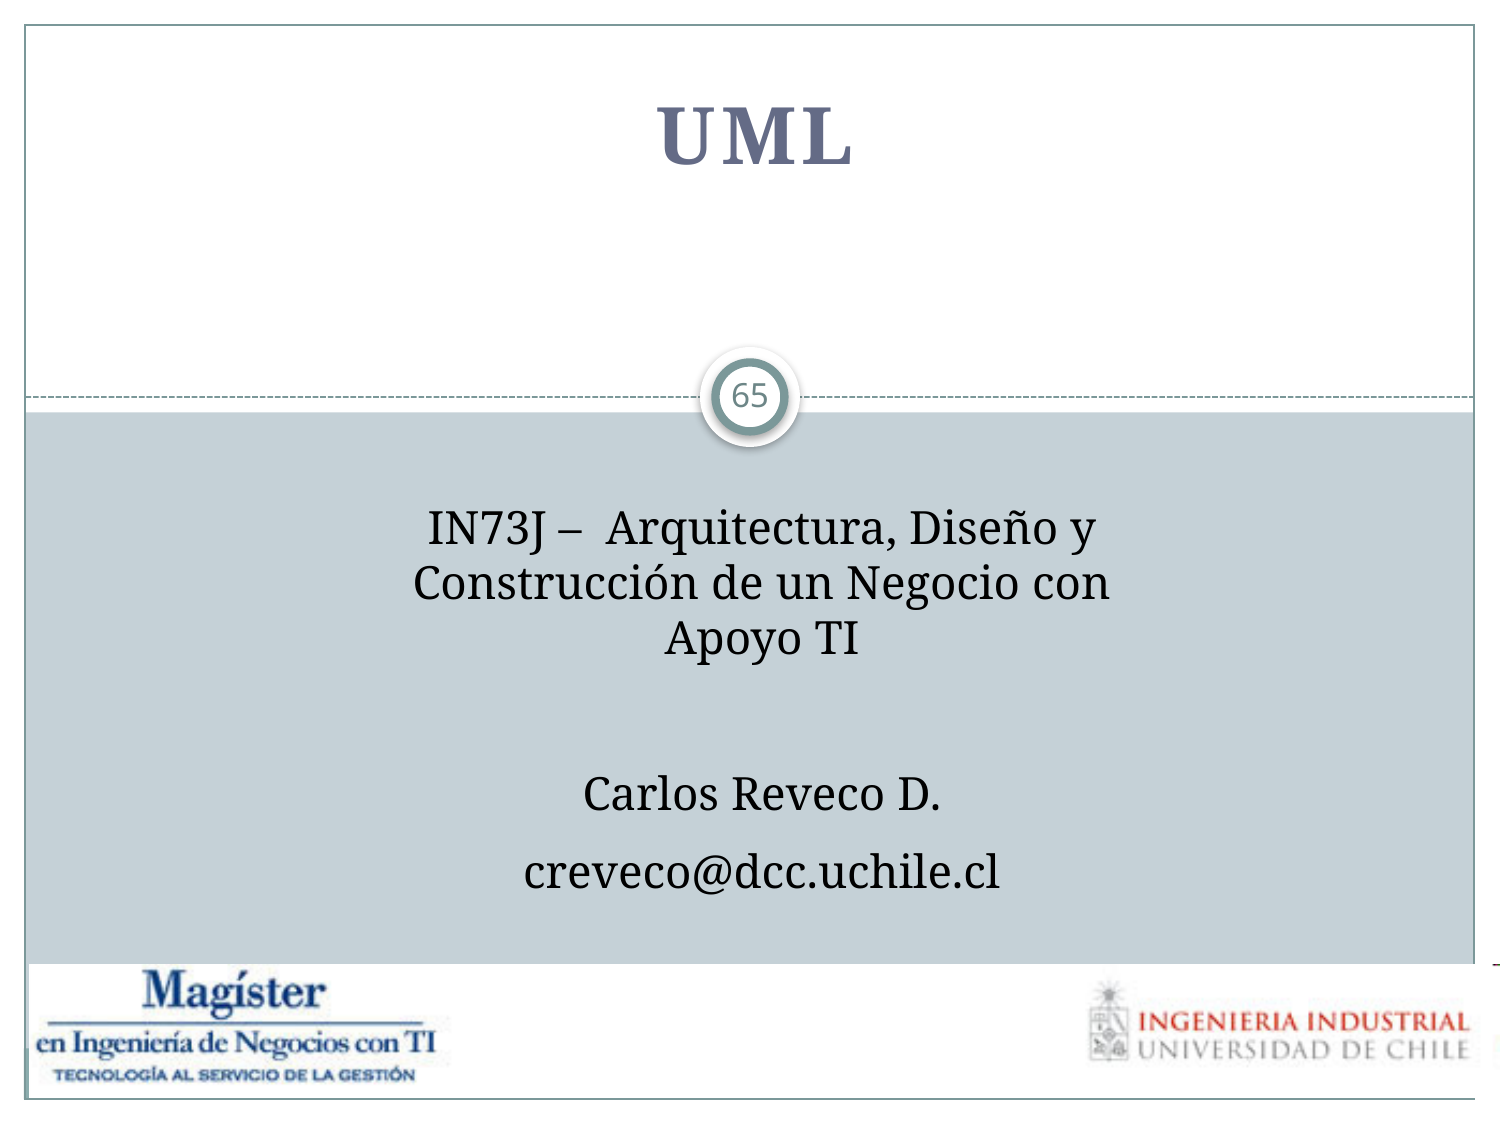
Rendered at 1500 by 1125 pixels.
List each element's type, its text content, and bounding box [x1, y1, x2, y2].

subtitle UML [230, 78, 1281, 366]
slide_number 65 [712, 360, 788, 434]
text_box IN73J – Arquitectura, Diseño y Construcción de un Negocio con Apoyo TI Carlos Reveco D. creveco@dcc.uchile.cl [395, 491, 1129, 905]
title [29, 963, 1500, 1099]
